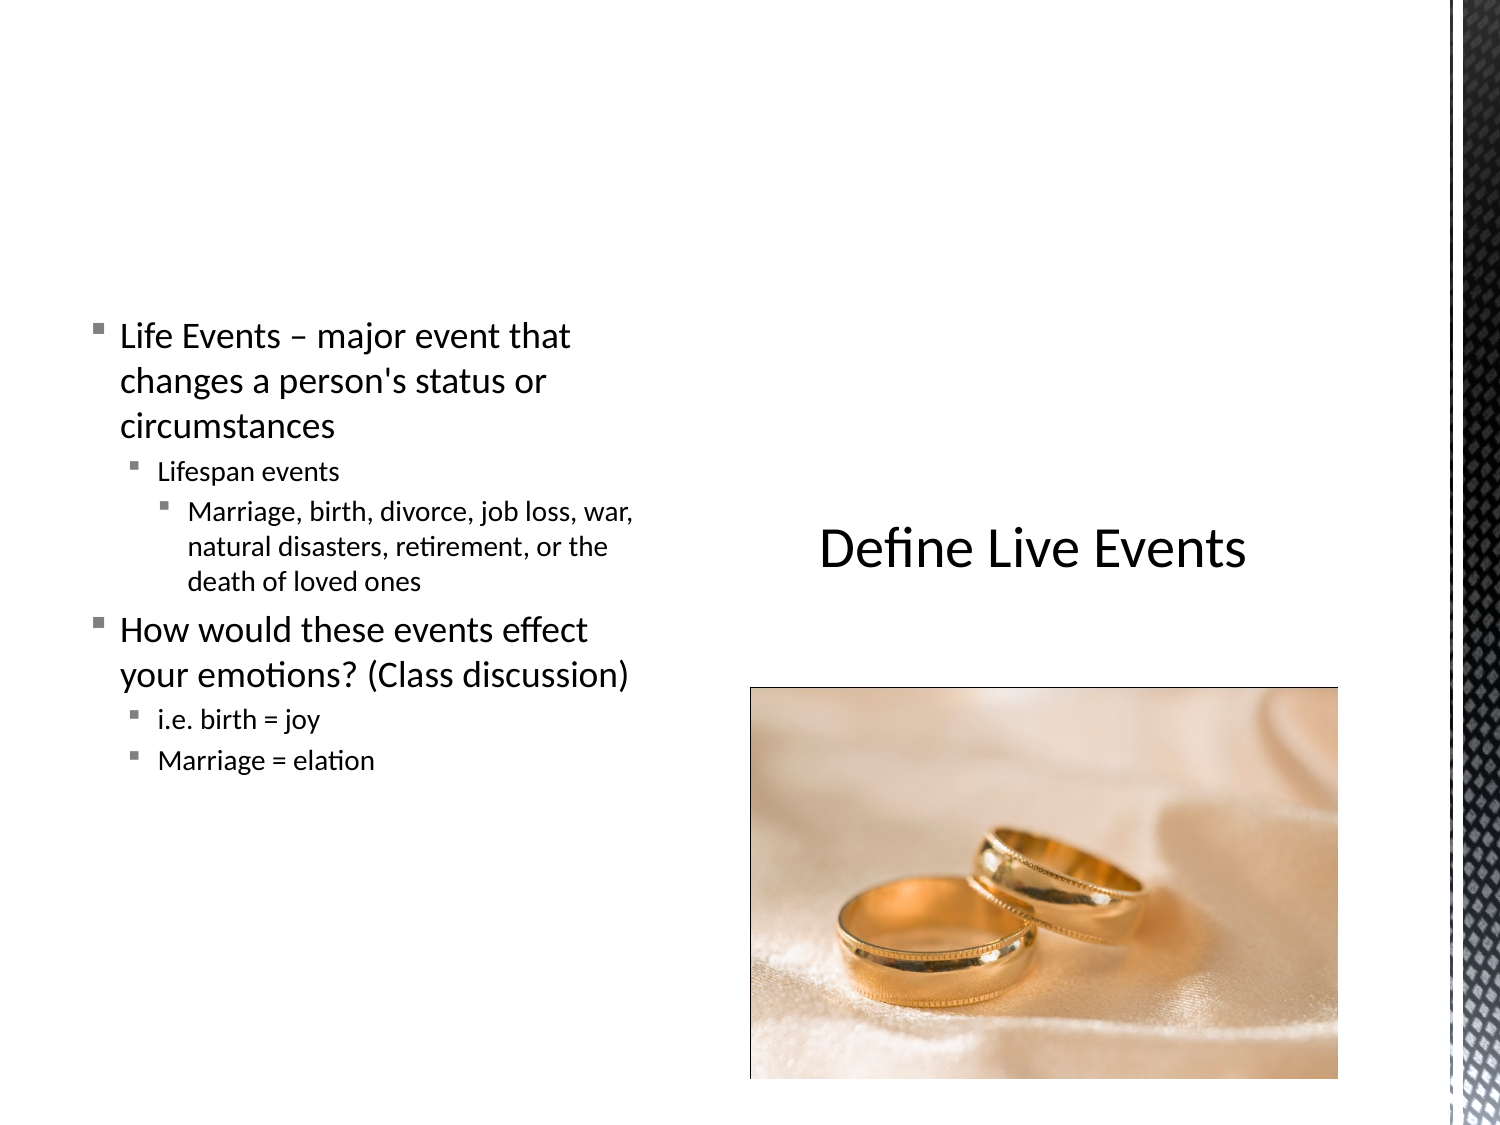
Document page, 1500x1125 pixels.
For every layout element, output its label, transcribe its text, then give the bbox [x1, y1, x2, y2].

title Define Live Events [800, 75, 1263, 685]
picture [749, 687, 1338, 1080]
list Life Events – major event that changes a person's status or circumstances Lifespan events Marriage, birth, divorce, job loss, war, natural disasters, retirement, or the death of loved ones How would these events effect your emotions? (Class discussion) i.e. birth = joy Marriage = elation [75, 75, 675, 1013]
picture [1447, 0, 1500, 1125]
